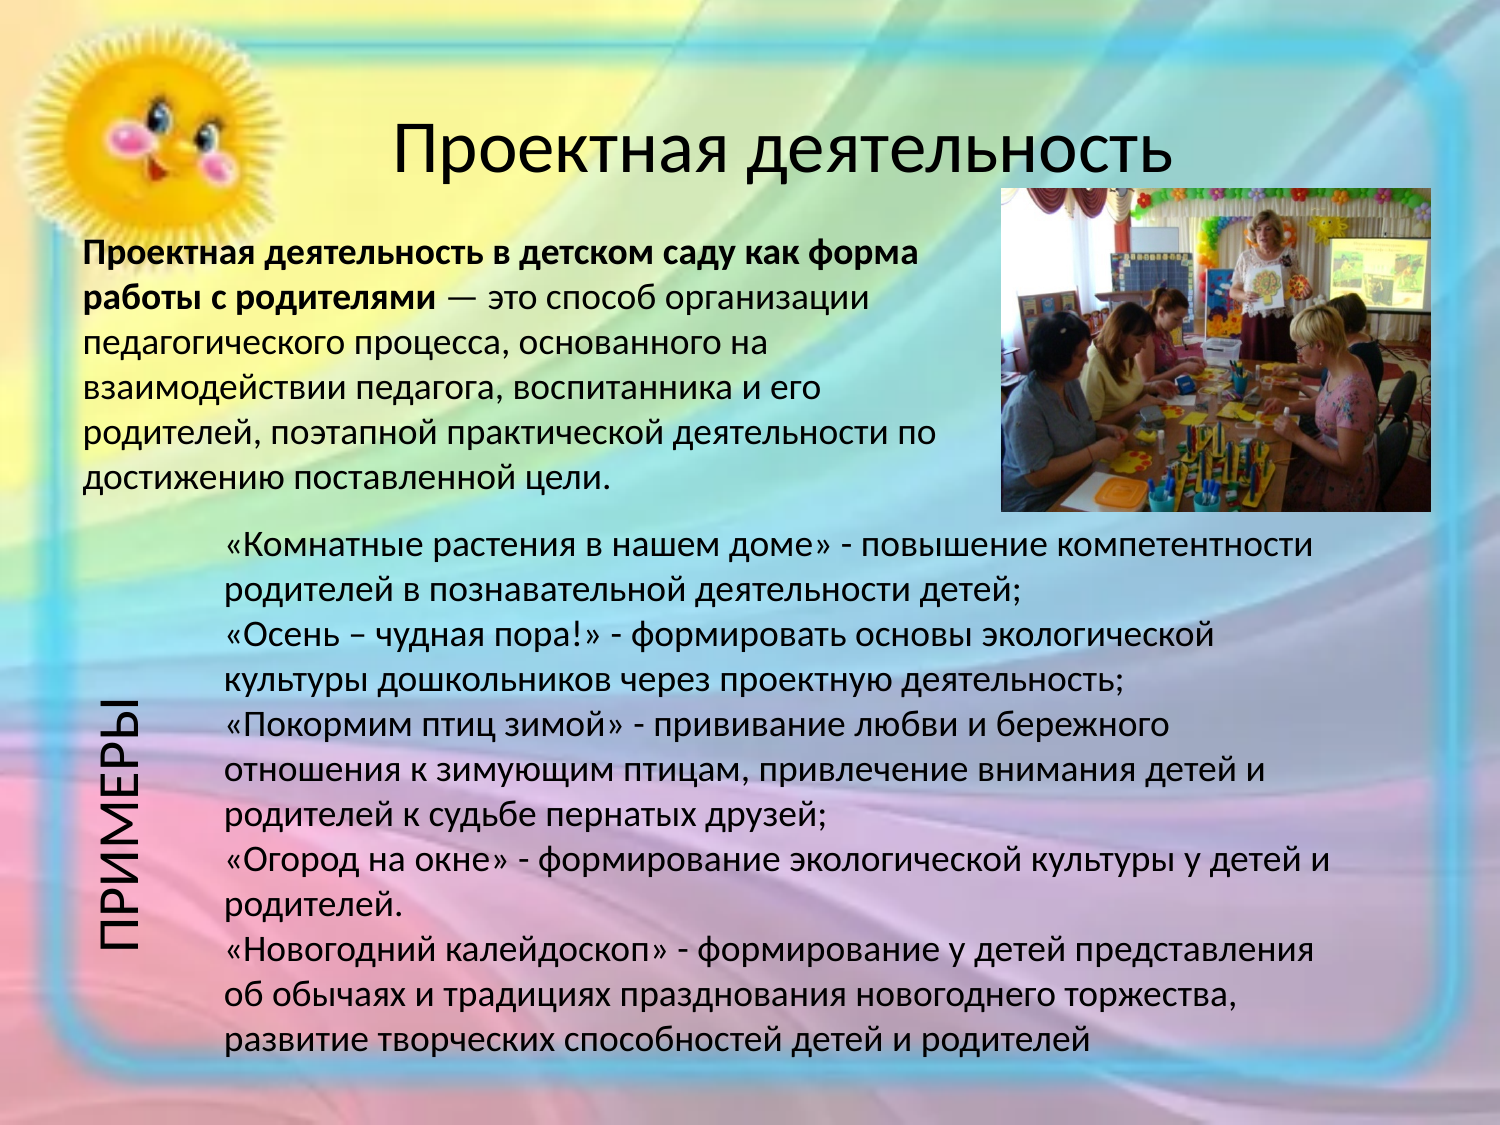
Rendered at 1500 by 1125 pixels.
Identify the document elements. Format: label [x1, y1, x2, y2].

picture [1000, 188, 1432, 512]
list [0, 0, 1500, 1125]
